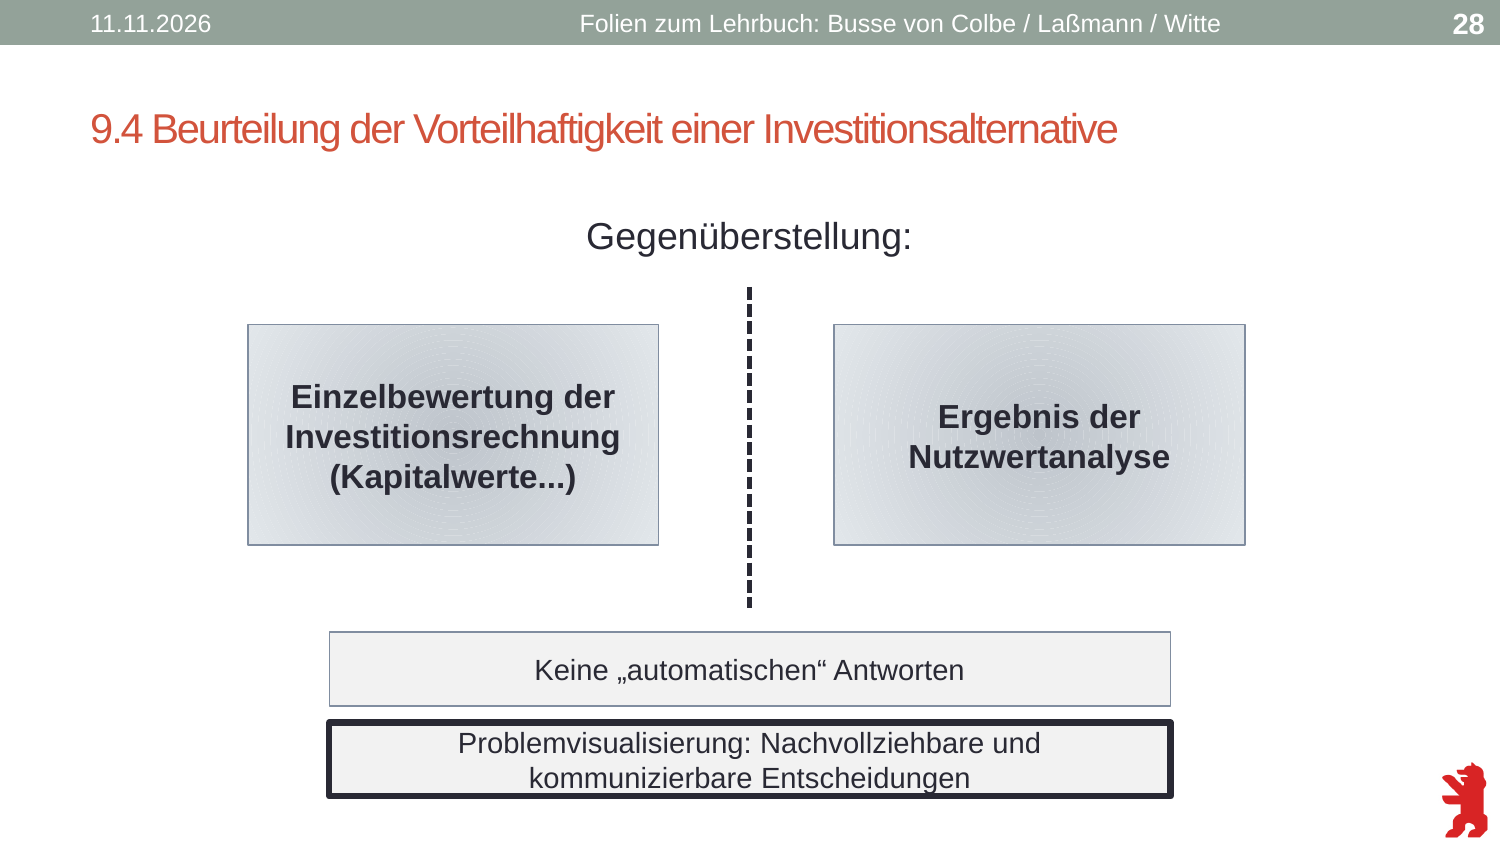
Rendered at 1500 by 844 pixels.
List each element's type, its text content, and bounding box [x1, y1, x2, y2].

text_box Gegenüberstellung: [571, 204, 928, 265]
picture [1434, 760, 1500, 844]
text_box Problemvisualisierung: Nachvollziehbare und kommunizierbare Entscheidungen [329, 722, 1171, 797]
footer Folien zum Lehrbuch: Busse von Colbe / Laßmann / Witte [562, 2, 1238, 43]
text_box Ergebnis der Nutzwertanalyse [833, 324, 1246, 546]
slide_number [75, 2, 550, 43]
title 9.4 Beurteilung der Vorteilhaftigkeit einer Investitionsalternative [75, 65, 1500, 188]
text_box Einzelbewertung der Investitionsrechnung (Kapitalwerte...) [247, 324, 659, 546]
text_box Keine „automatischen“ Antworten [329, 631, 1171, 707]
slide_number 28 [1325, 2, 1500, 43]
